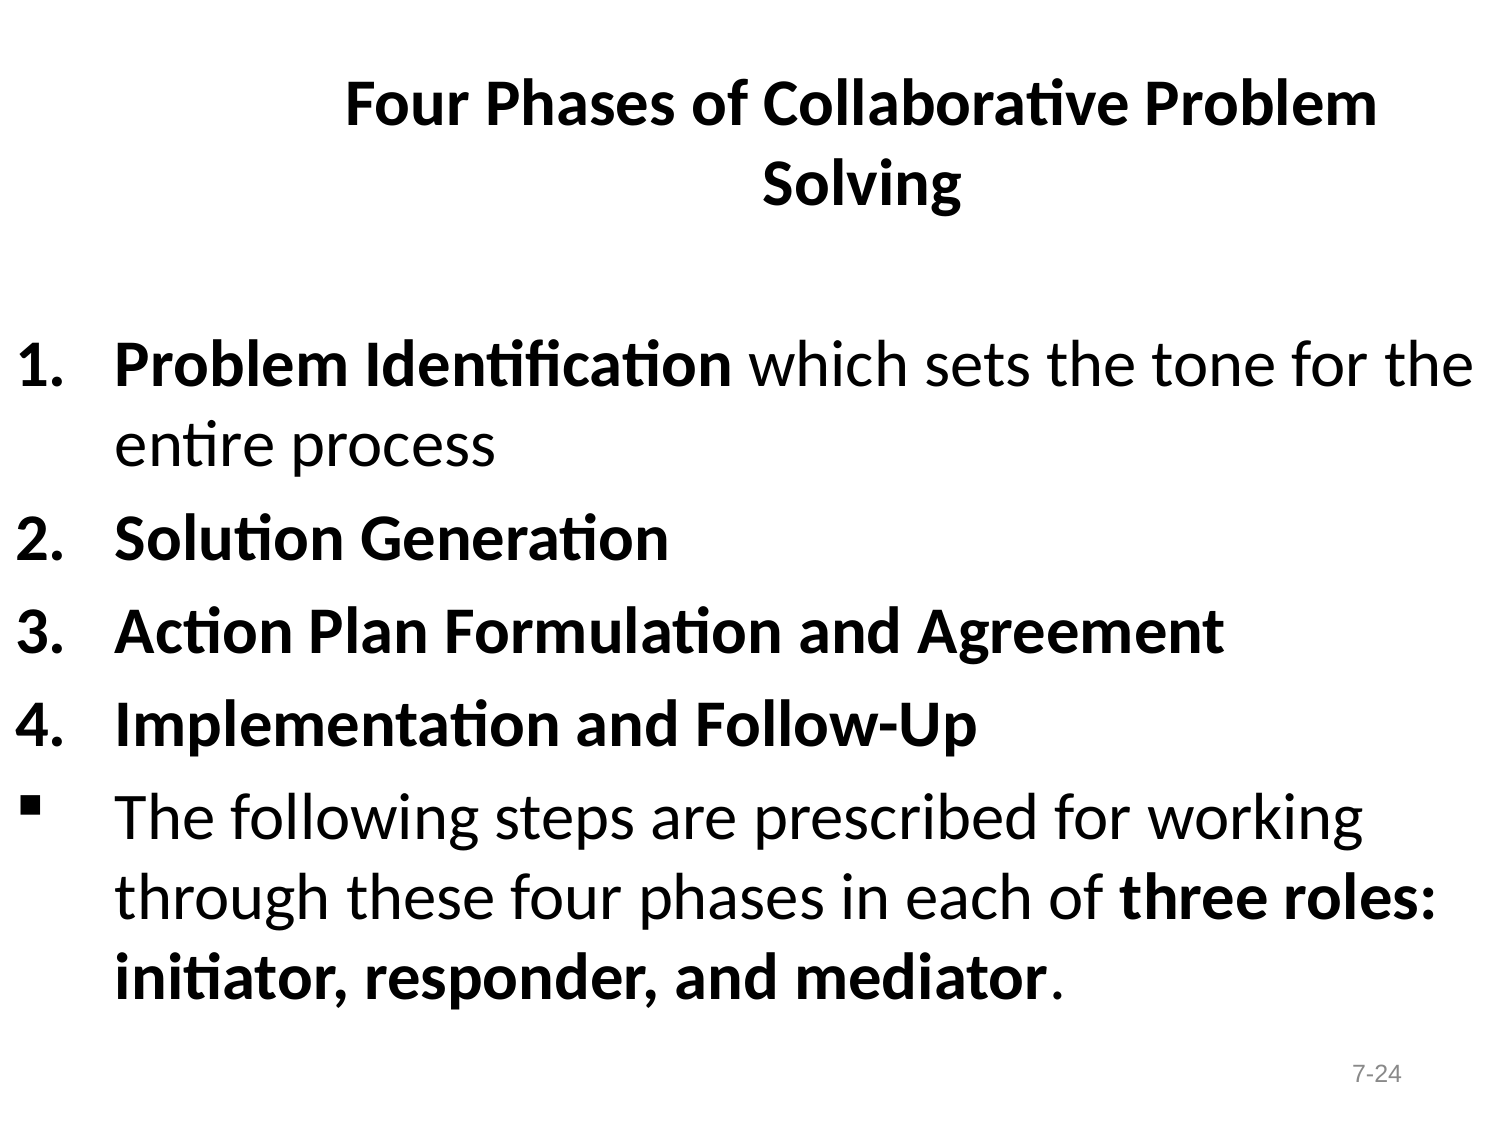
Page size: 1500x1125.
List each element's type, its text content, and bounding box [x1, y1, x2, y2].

text_box 7-24 [1333, 1050, 1421, 1095]
title Four Phases of Collaborative Problem Solving [300, 45, 1425, 233]
list Problem Identification which sets the tone for the entire process Solution Generation Action Plan Formulation and Agreement Implementation and Follow-Up The following steps are prescribed for working through these four phases in each of three roles: initiator, responder, and mediator. [0, 312, 1500, 1125]
